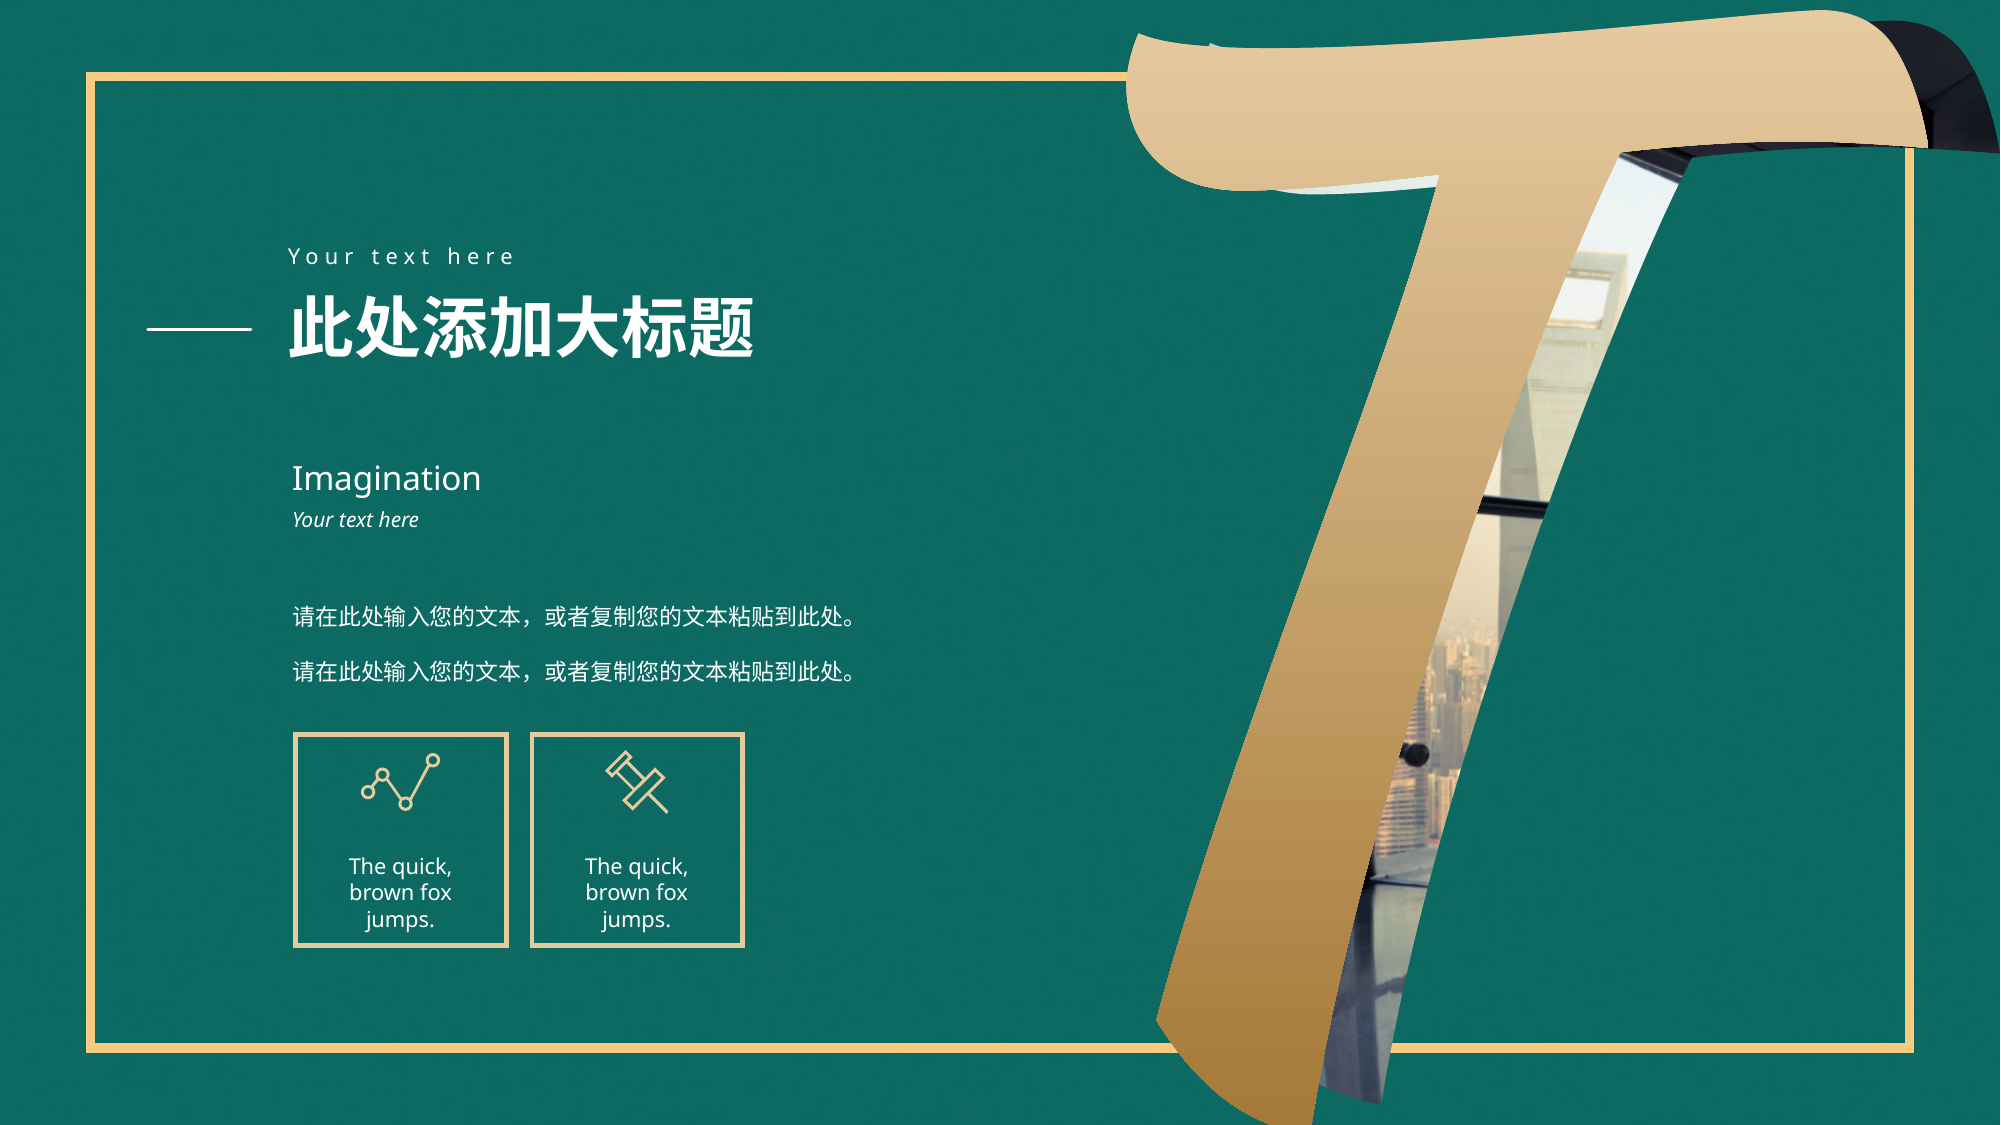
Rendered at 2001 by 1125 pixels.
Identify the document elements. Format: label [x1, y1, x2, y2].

picture [0, 0, 2000, 1125]
text_box [147, 235, 916, 946]
